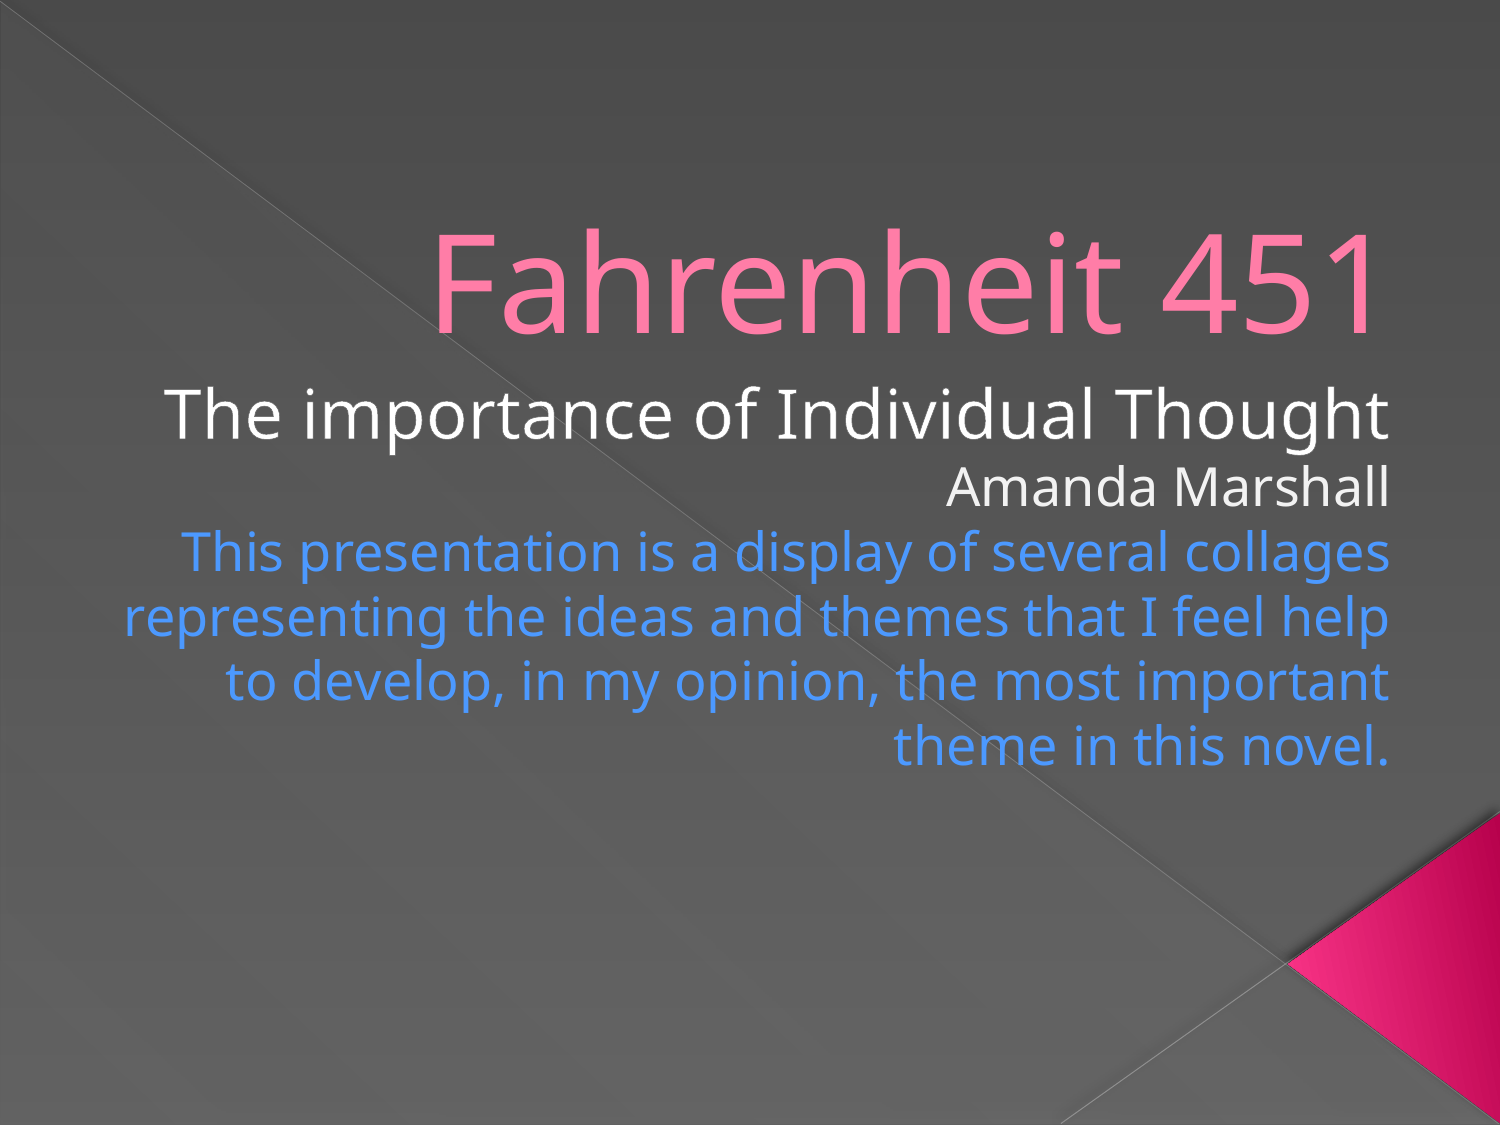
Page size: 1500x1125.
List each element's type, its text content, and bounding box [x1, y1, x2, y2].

title Fahrenheit 451 [88, 127, 1412, 369]
subtitle The importance of Individual Thought Amanda Marshall This presentation is a display of several collages representing the ideas and themes that I feel help to develop, in my opinion, the most important theme in this novel. [87, 362, 1411, 788]
